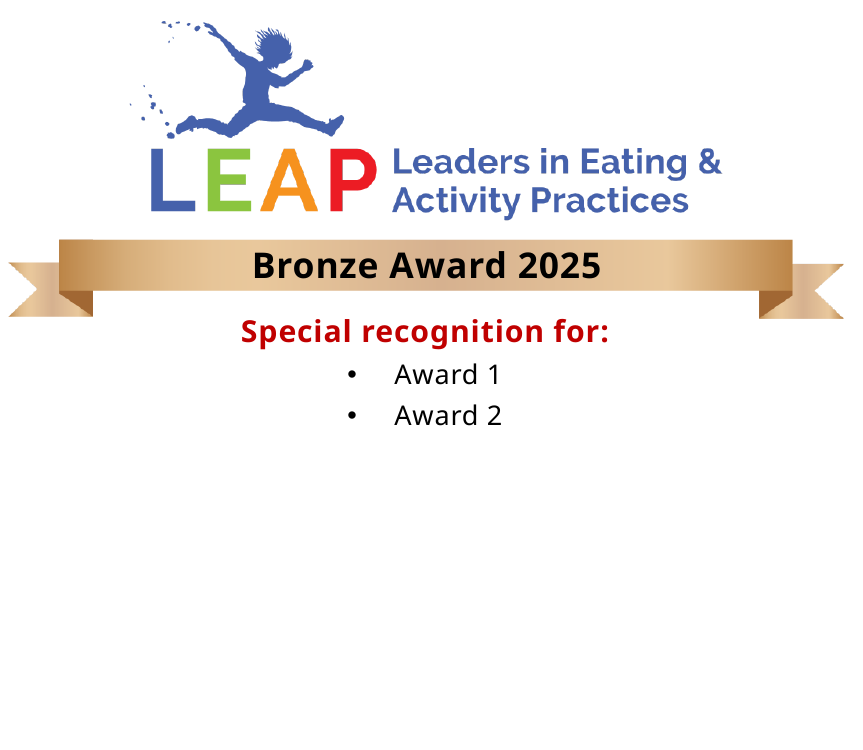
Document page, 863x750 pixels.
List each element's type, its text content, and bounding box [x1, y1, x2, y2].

list Special recognition for: Award 1 Award 2 [92, 309, 758, 604]
picture [1, 0, 863, 338]
title Bronze Award 2025 [65, 240, 788, 294]
